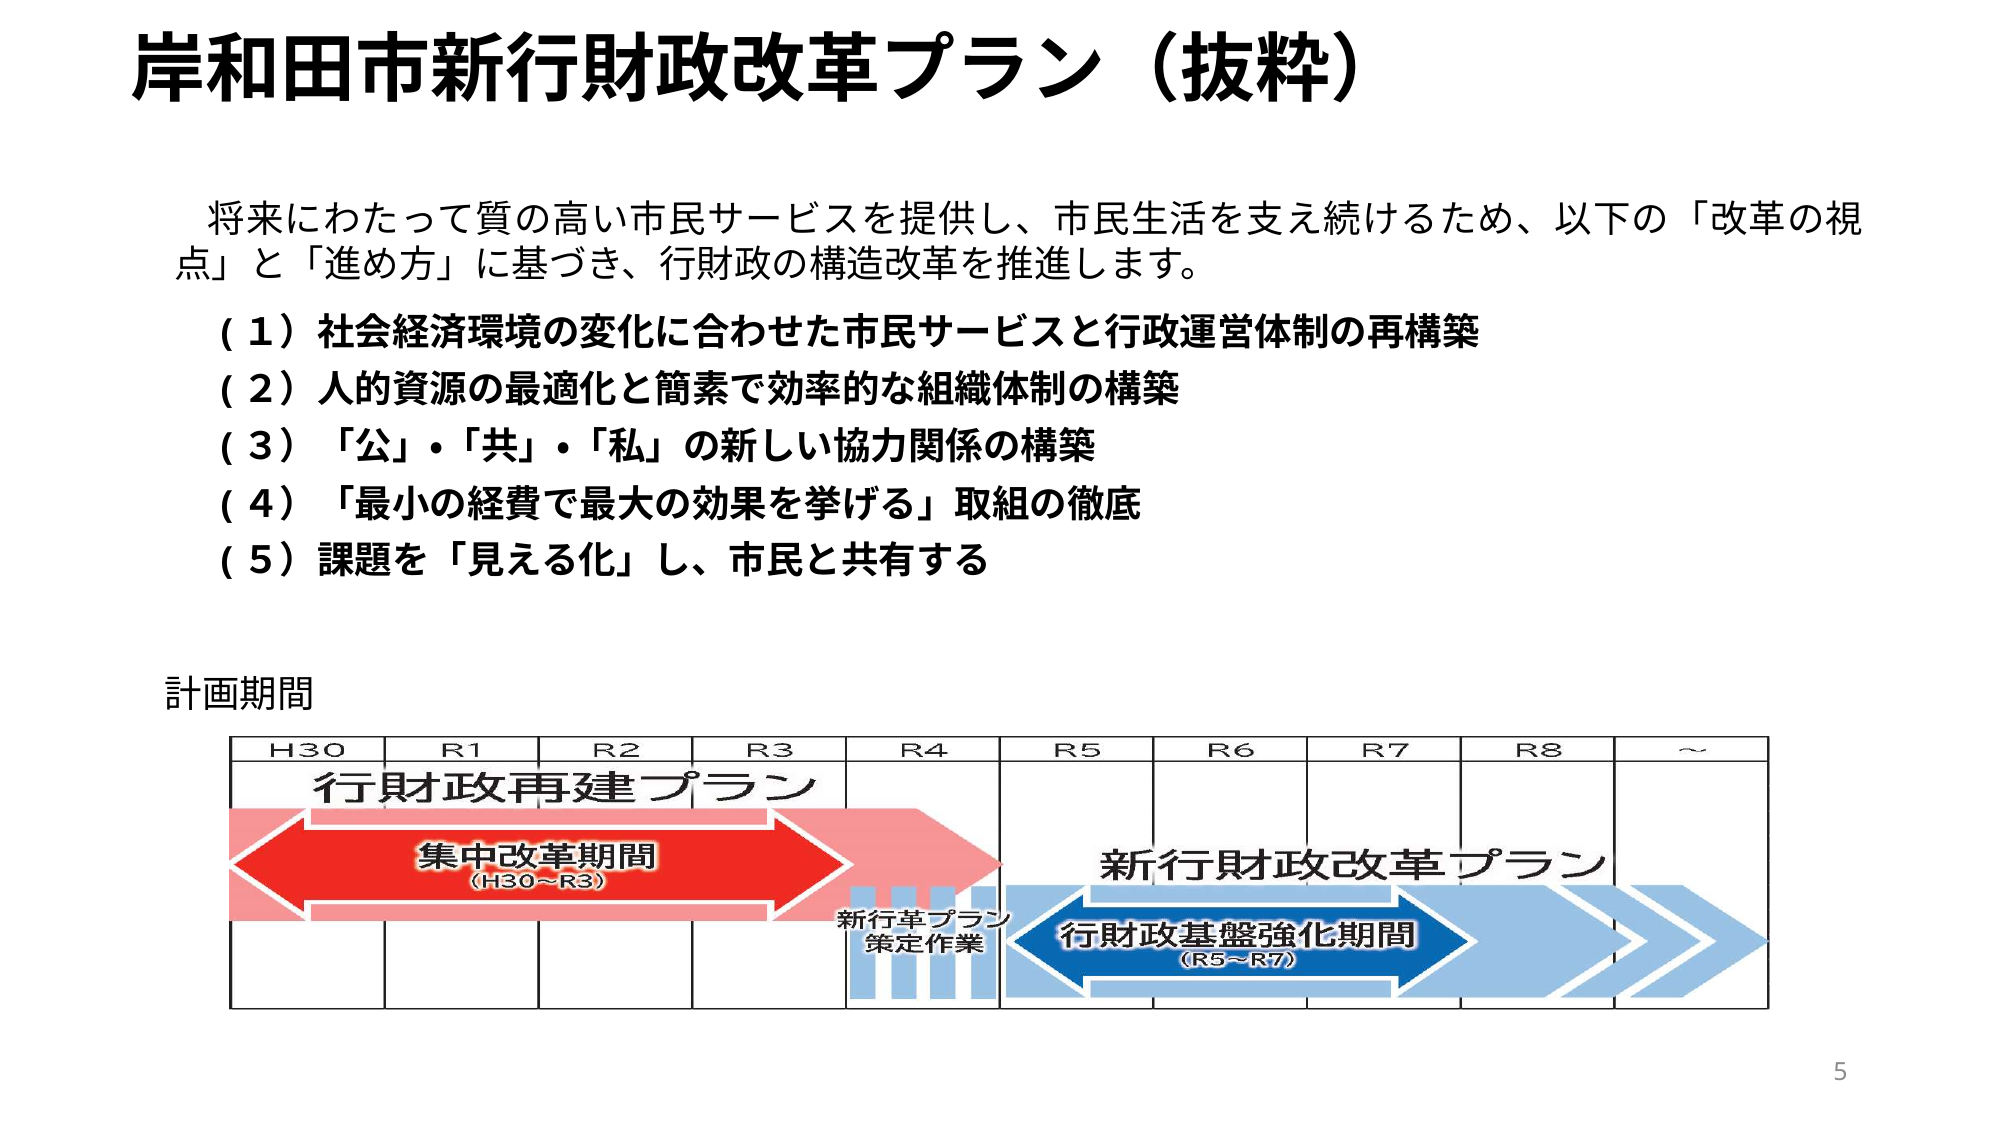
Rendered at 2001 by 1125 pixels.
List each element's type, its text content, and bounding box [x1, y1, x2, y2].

picture [229, 736, 1770, 1010]
text_box 岸和田市新行財政改革プラン（抜粋） [115, 12, 1425, 118]
text_box 将来にわたって質の高い市民サービスを提供し、市民生活を支え続けるため、以下の「改革の視点」と「進め方」に基づき、行財政の構造改革を推進します。 (１）社会経済環境の変化に合わせた市民サービスと行政運営体制の再構築 (２）人的資源の最適化と簡素で効率的な組織体制の構築 (３）「公」・「共」・「私」の新しい協力関係の構築 (４）「最小の経費で最大の効果を挙げる」取組の徹底 (５）課題を「見える化」し、市民と共有する [115, 187, 1918, 589]
text_box 計画期間 [149, 662, 463, 723]
slide_number 5 [1793, 1042, 1863, 1103]
